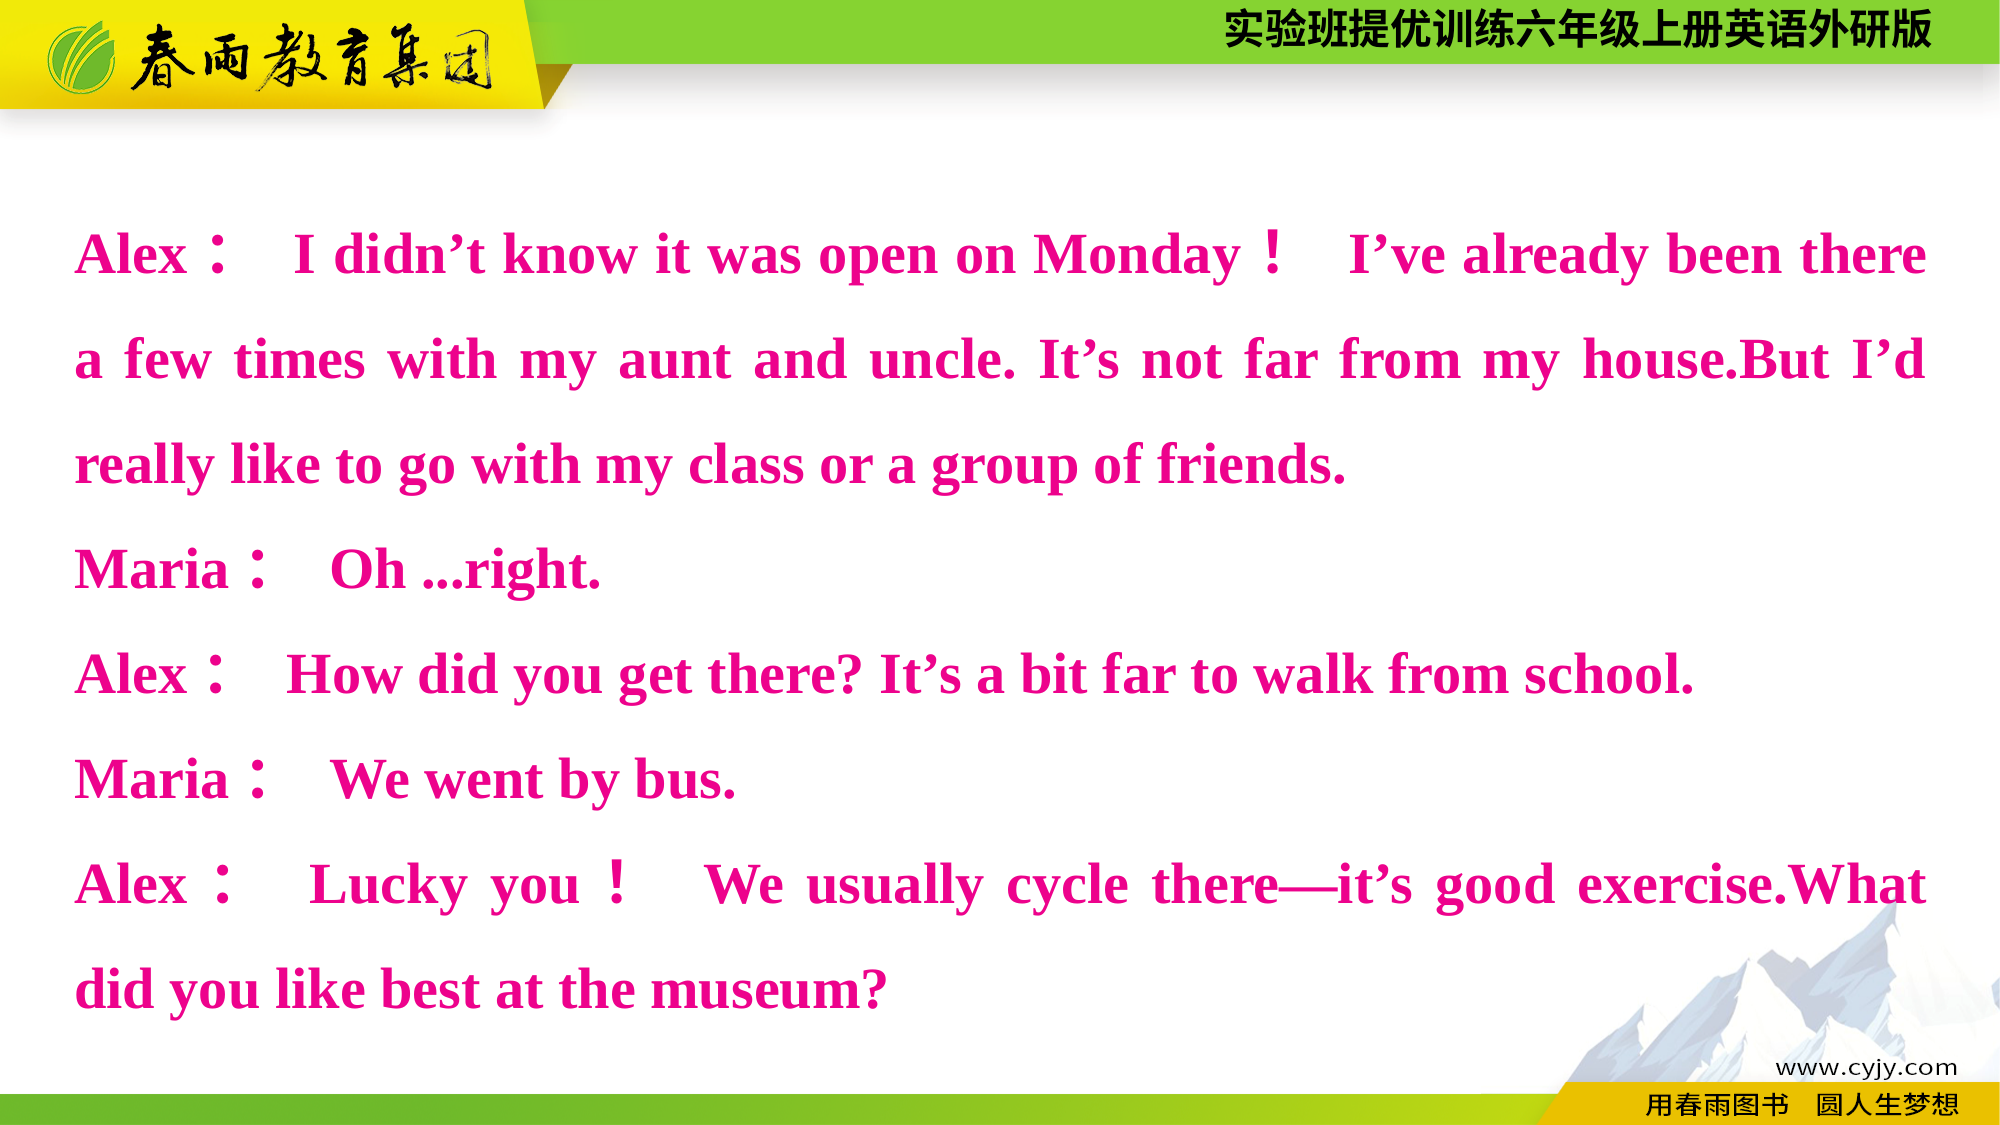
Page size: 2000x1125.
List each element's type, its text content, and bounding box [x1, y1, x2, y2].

picture [0, 0, 2000, 1125]
list Alex： I didn’t know it was open on Monday！ I’ve already been there a few times with my aunt and uncle. It’s not far from my house.But I’d really like to go with my class or a group of friends. Maria： Oh ...right. Alex： How did you get there? It’s a bit far to walk from school. Maria： We went by bus. Alex： Lucky you！ We usually cycle there—it’s good exercise.What did you like best at the museum? [59, 172, 1944, 1024]
